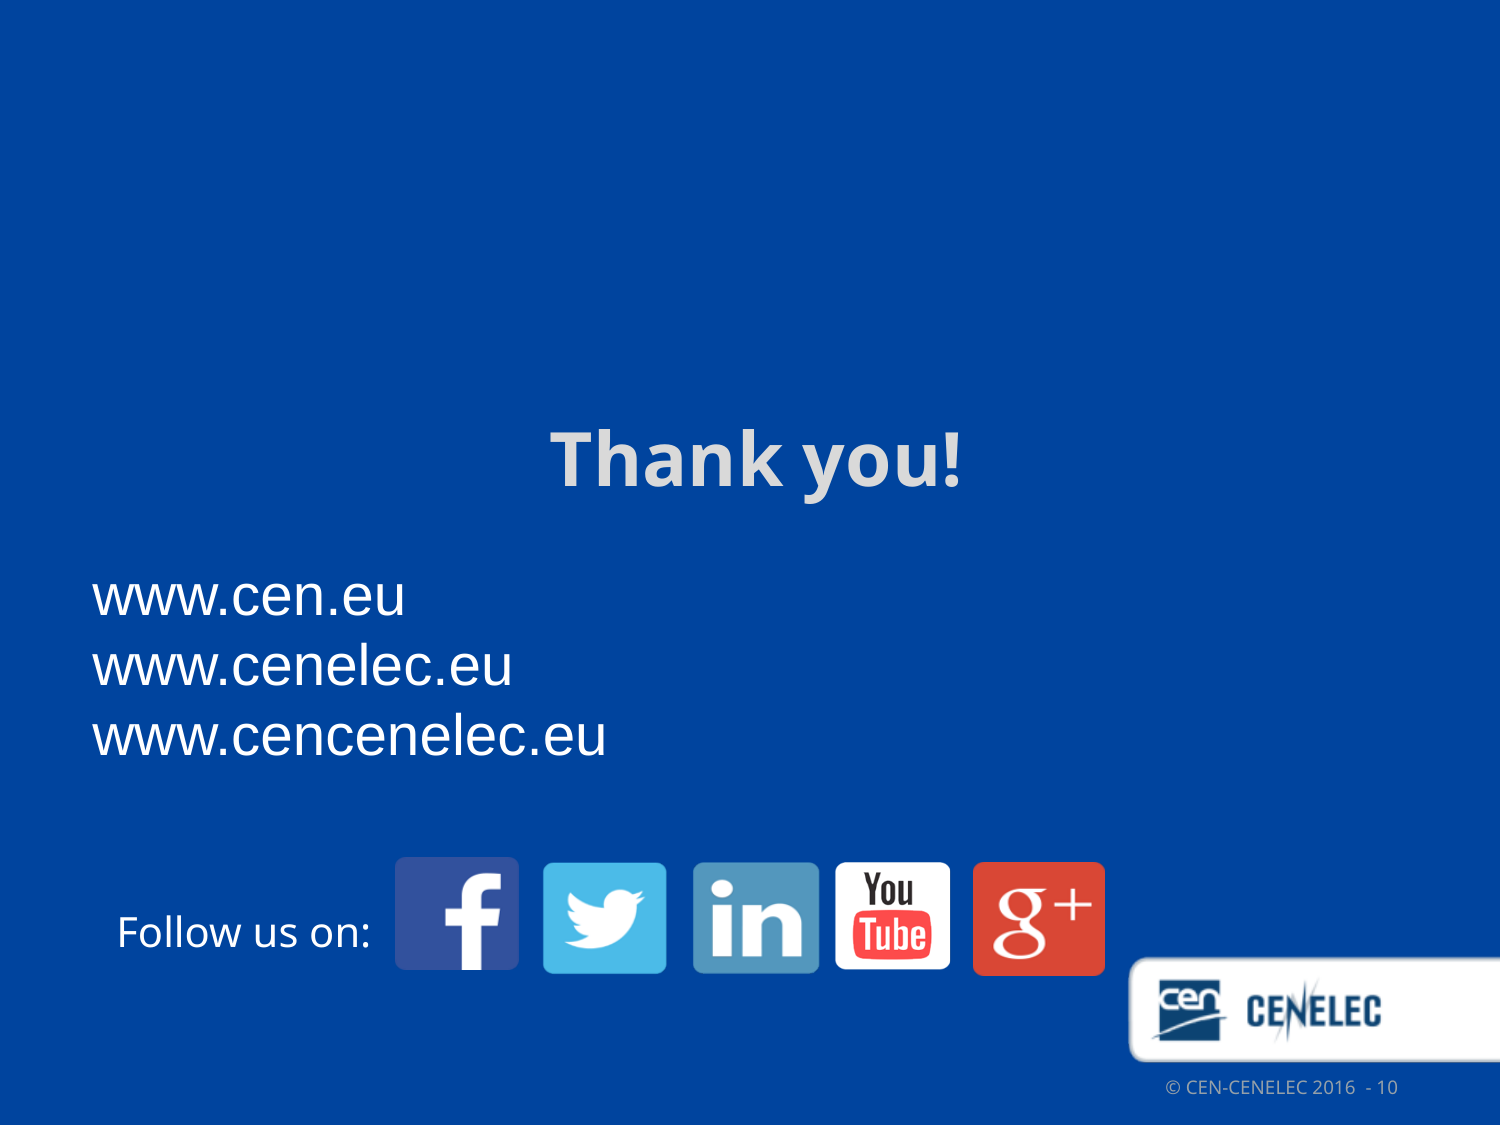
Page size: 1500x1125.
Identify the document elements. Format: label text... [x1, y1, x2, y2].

picture [1113, 940, 1500, 1074]
picture [973, 862, 1105, 977]
picture [834, 862, 951, 971]
picture [692, 862, 822, 977]
picture [395, 857, 519, 971]
text_box Follow us on: [101, 898, 387, 964]
picture [542, 862, 668, 977]
text_box www.cen.eu www.cenelec.eu www.cencenelec.eu [77, 549, 1165, 845]
text_box Thank you! [65, 423, 1449, 518]
